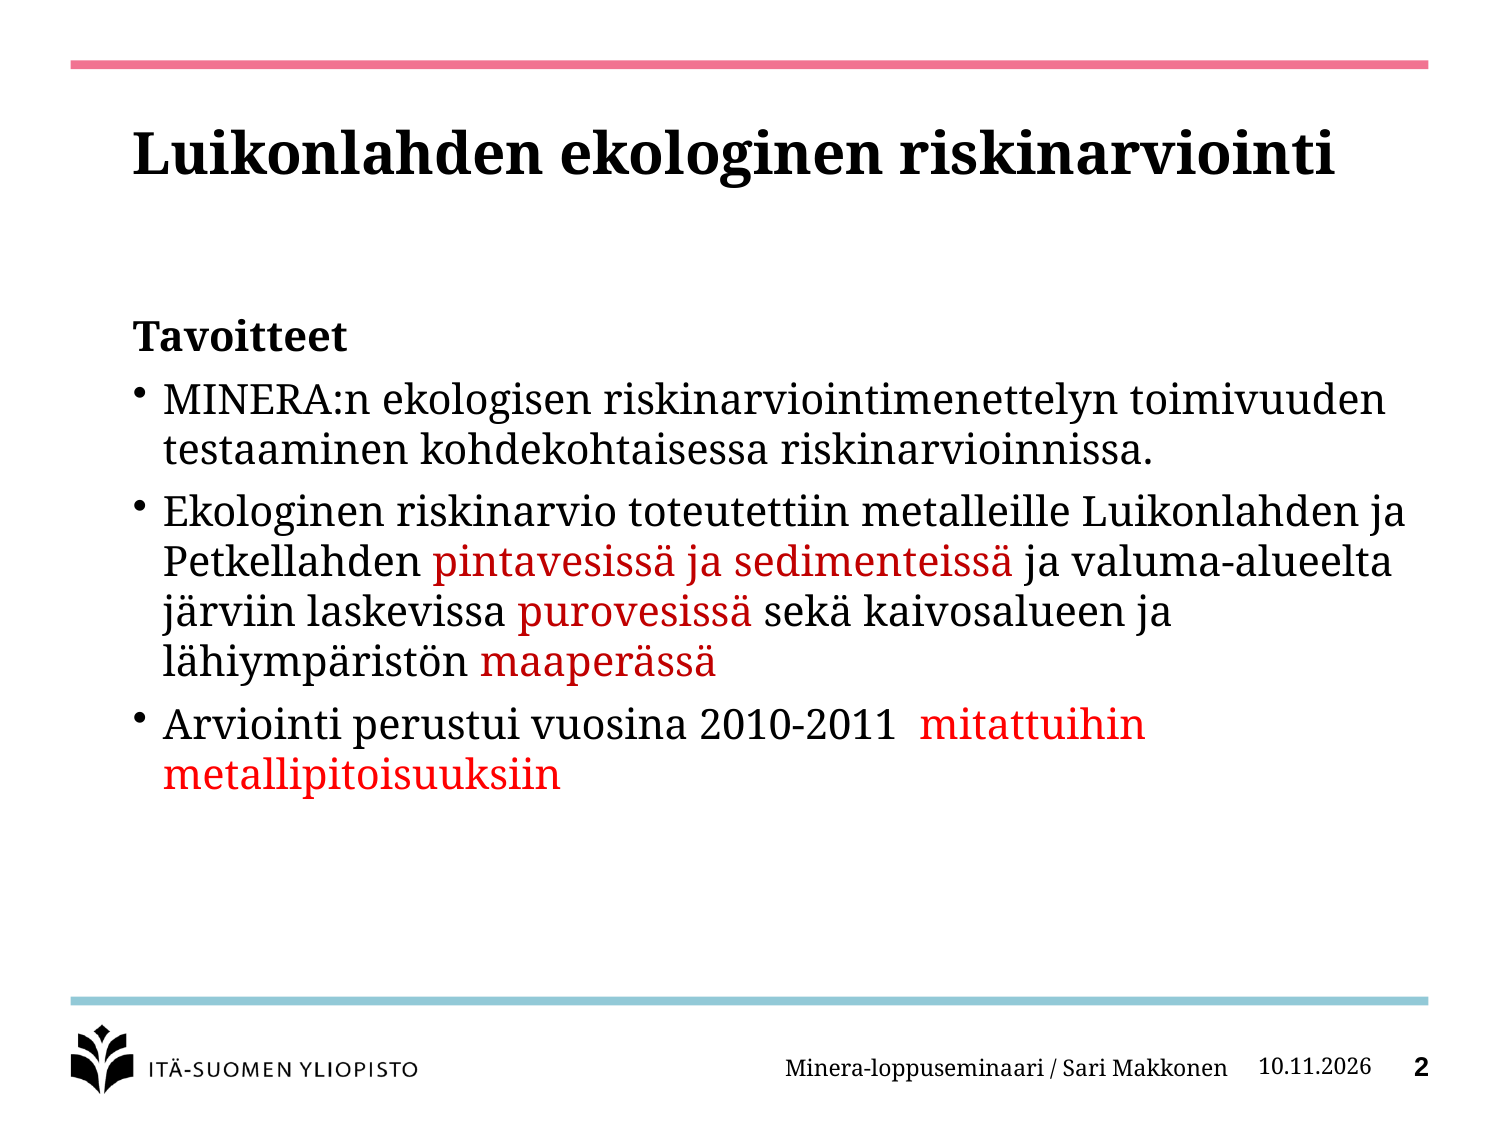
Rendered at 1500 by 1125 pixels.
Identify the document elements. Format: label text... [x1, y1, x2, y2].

list Tavoitteet MINERA:n ekologisen riskinarviointimenettelyn toimivuuden testaaminen kohdekohtaisessa riskinarvioinnissa. Ekologinen riskinarvio toteutettiin metalleille Luikonlahden ja Petkellahden pintavesissä ja sedimenteissä ja valuma-alueelta järviin laskevissa purovesissä sekä kaivosalueen ja lähiympäristön maaperässä Arviointi perustui vuosina 2010-2011 mitattuihin metallipitoisuuksiin [117, 302, 1430, 988]
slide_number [1229, 1046, 1369, 1089]
picture [70, 1024, 422, 1094]
footer Minera-loppuseminaari / Sari Makkonen [500, 1046, 1229, 1089]
title Luikonlahden ekologinen riskinarviointi [117, 107, 1430, 274]
slide_number 2 [1369, 1046, 1430, 1089]
